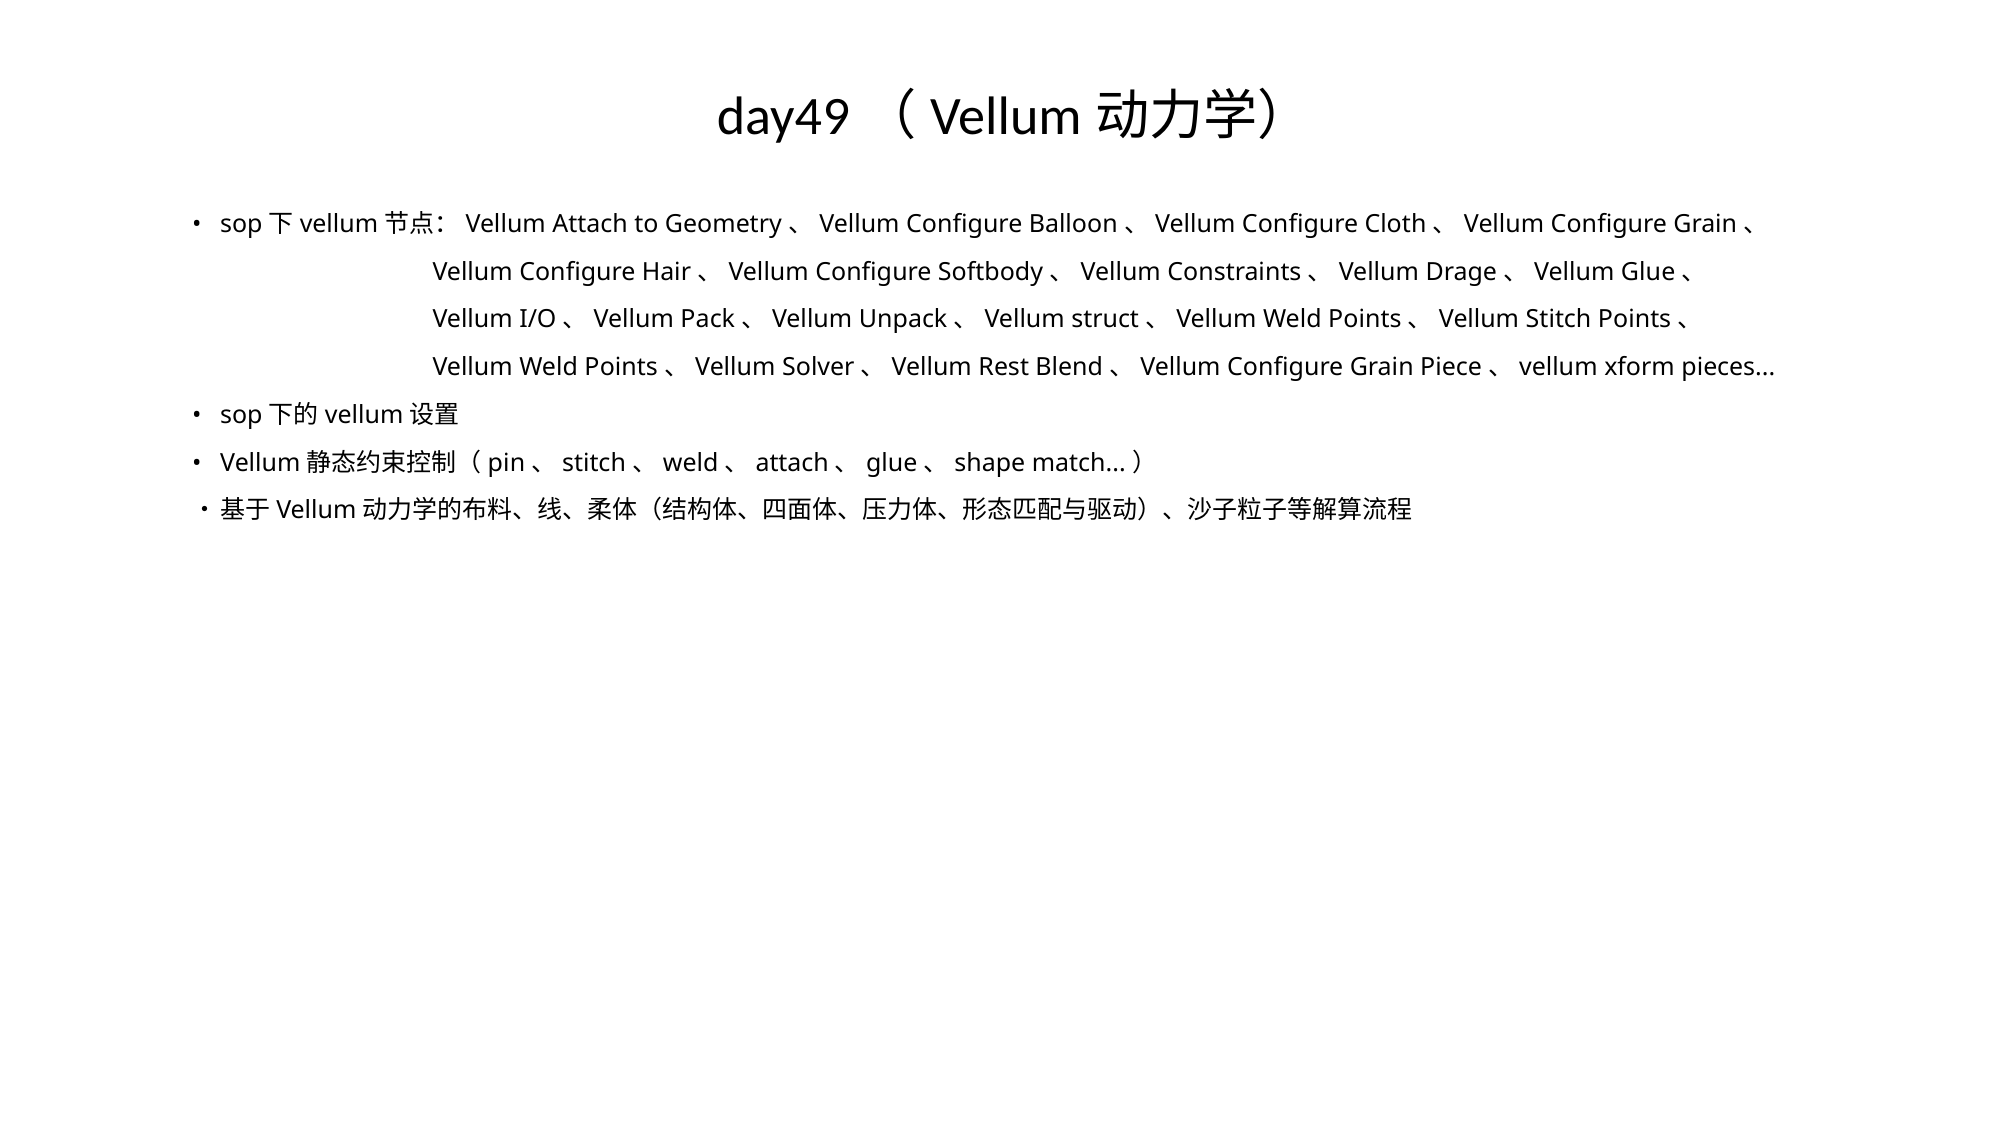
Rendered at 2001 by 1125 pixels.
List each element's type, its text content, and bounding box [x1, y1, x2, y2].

title day49（Vellum动力学） [543, 41, 1486, 154]
subtitle • sop下vellum节点：Vellum Attach to Geometry、Vellum Configure Balloon、Vellum Configure Cloth、Vellum Configure Grain、 Vellum Configure Hair、Vellum Configure Softbody、Vellum Constraints、Vellum Drage、Vellum Glue、 Vellum I/O、Vellum Pack、Vellum Unpack、Vellum struct、Vellum Weld Points、Vellum Stitch Points、 Vellum Weld Points、Vellum Solver、Vellum Rest Blend、Vellum Configure Grain Piece、vellum xform pieces... • sop下的vellum设置 • Vellum静态约束控制（pin、stitch、weld、attach、glue、shape match...） • 基于Vellum动力学的布料、线、柔体（结构体、四面体、压力体、形态匹配与驱动）、沙子粒子等解算流程 [176, 203, 1815, 903]
